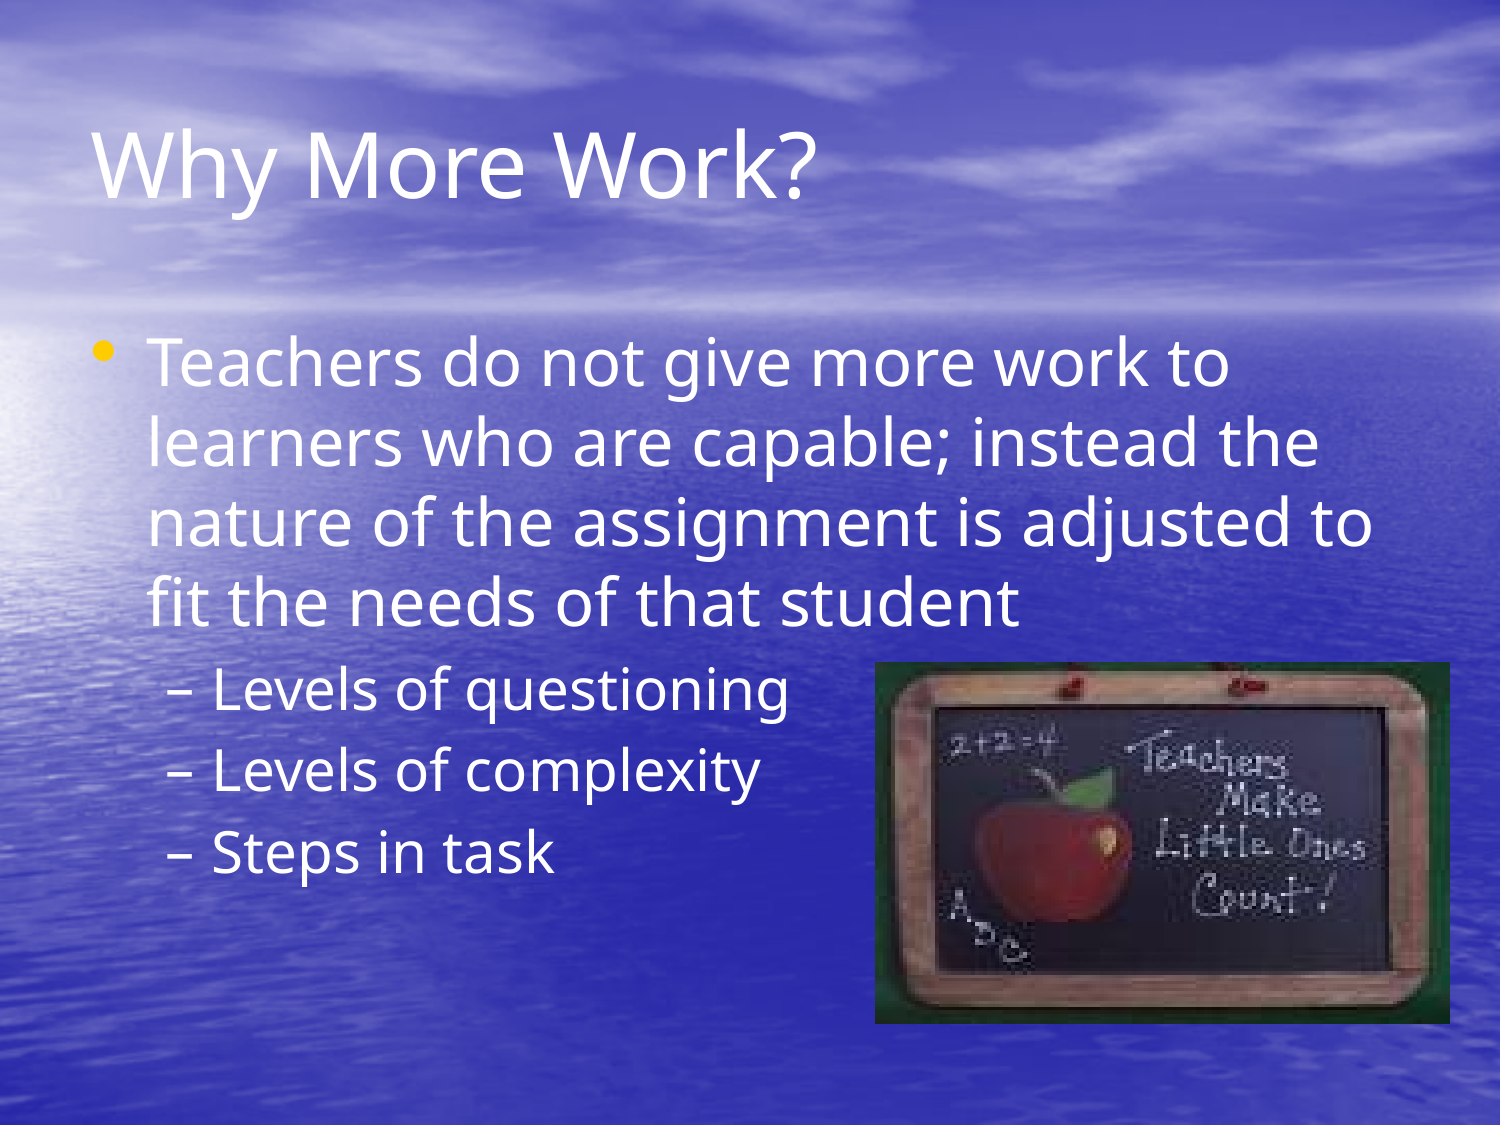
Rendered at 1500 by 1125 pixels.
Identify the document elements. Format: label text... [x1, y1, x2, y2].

picture [874, 662, 1451, 1024]
title Why More Work? [74, 47, 1426, 276]
list Teachers do not give more work to learners who are capable; instead the nature of the assignment is adjusted to fit the needs of that student Levels of questioning Levels of complexity Steps in task [74, 312, 1426, 988]
